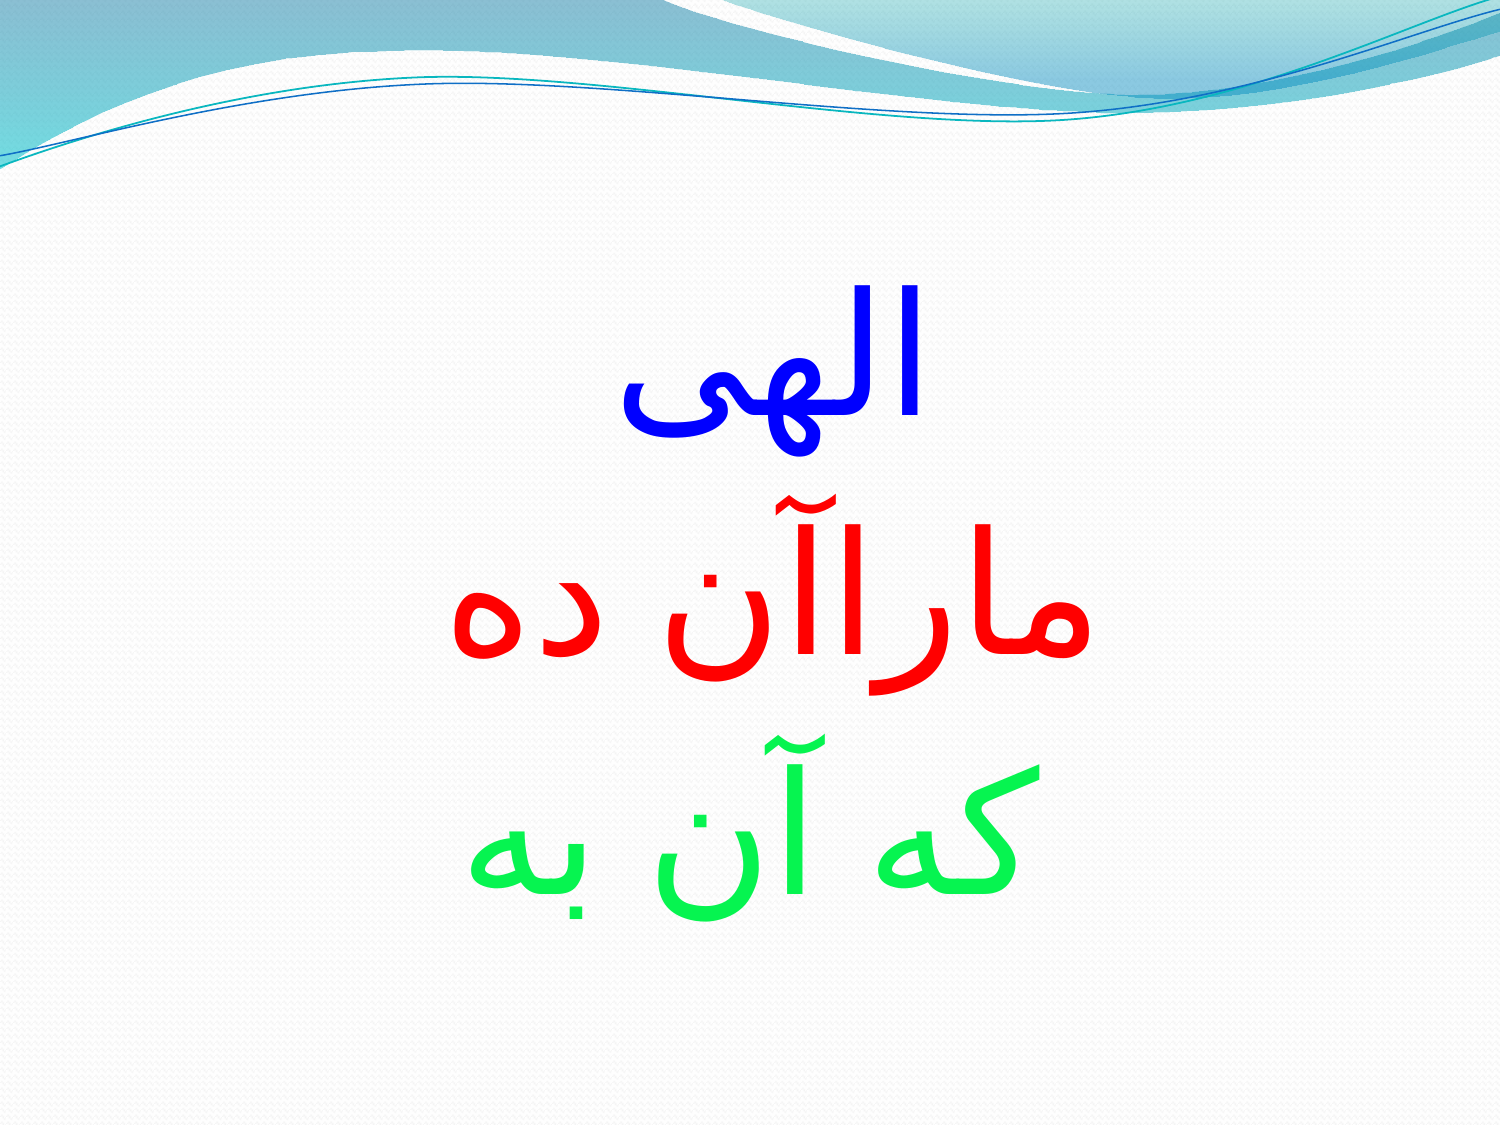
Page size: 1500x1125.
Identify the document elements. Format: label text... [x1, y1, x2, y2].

list الهی ماراآن ده که آن به [75, 237, 1425, 1005]
